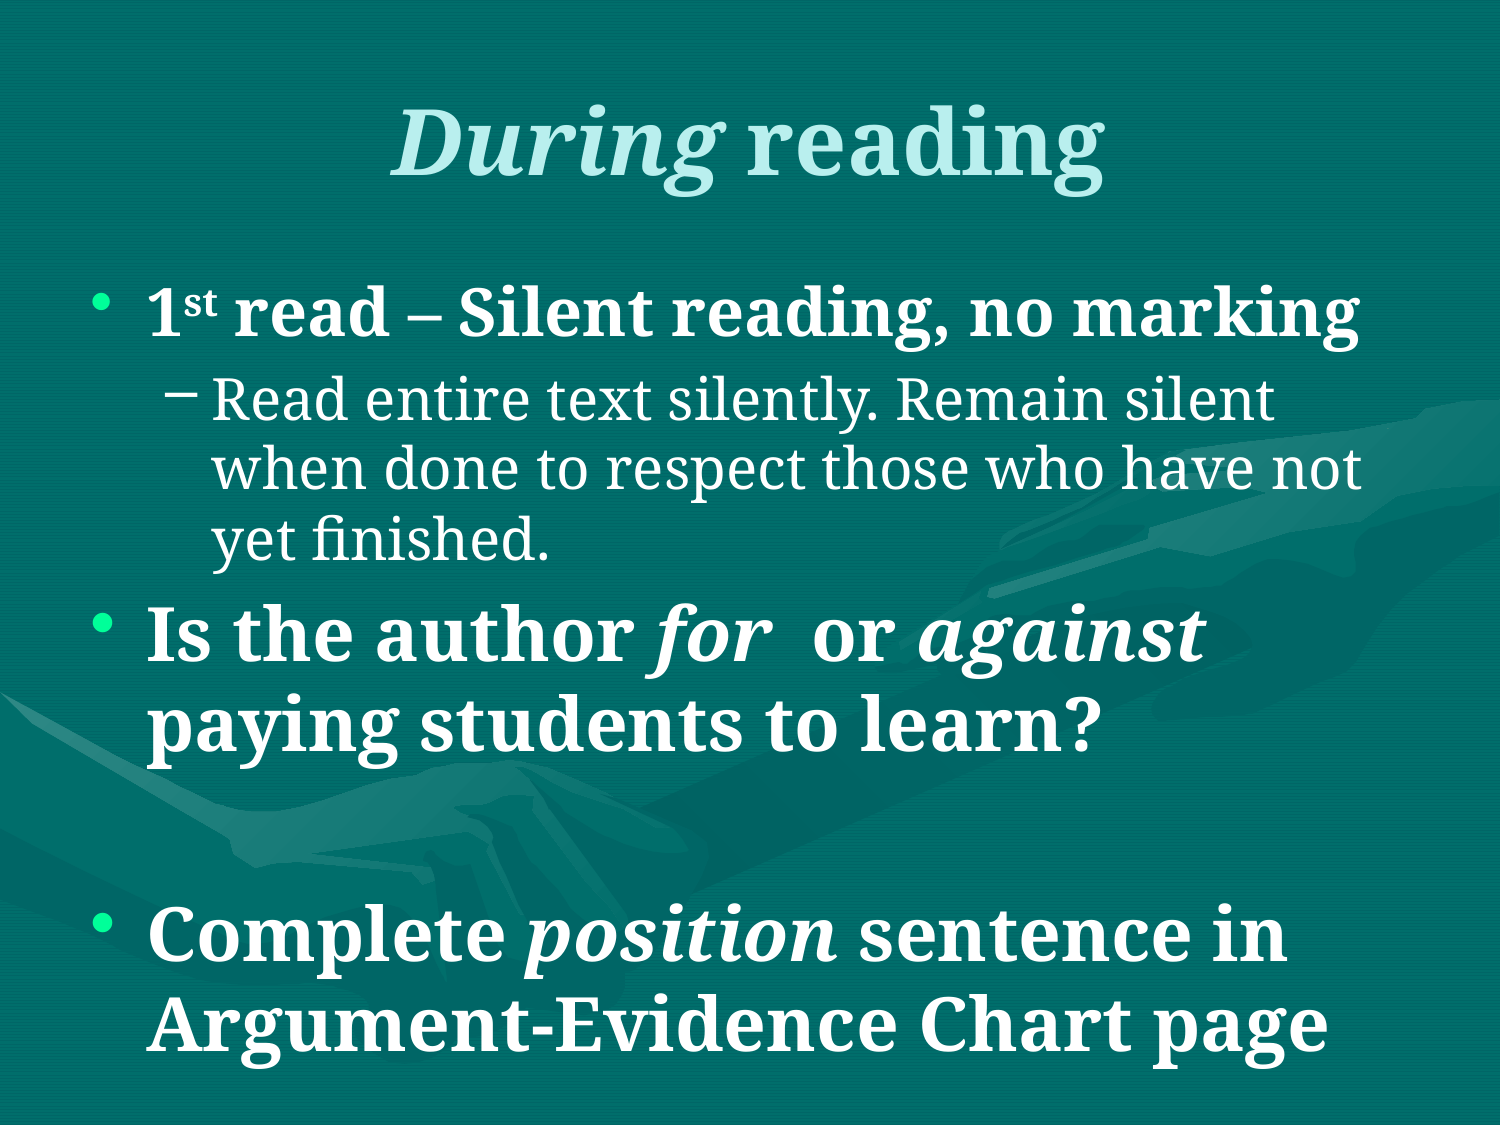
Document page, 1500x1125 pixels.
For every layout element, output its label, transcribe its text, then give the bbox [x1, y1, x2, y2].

title During reading [74, 44, 1426, 233]
list 1st read – Silent reading, no marking Read entire text silently. Remain silent when done to respect those who have not yet finished. Is the author for or against paying students to learn? Complete position sentence in Argument-Evidence Chart page [74, 262, 1426, 1001]
